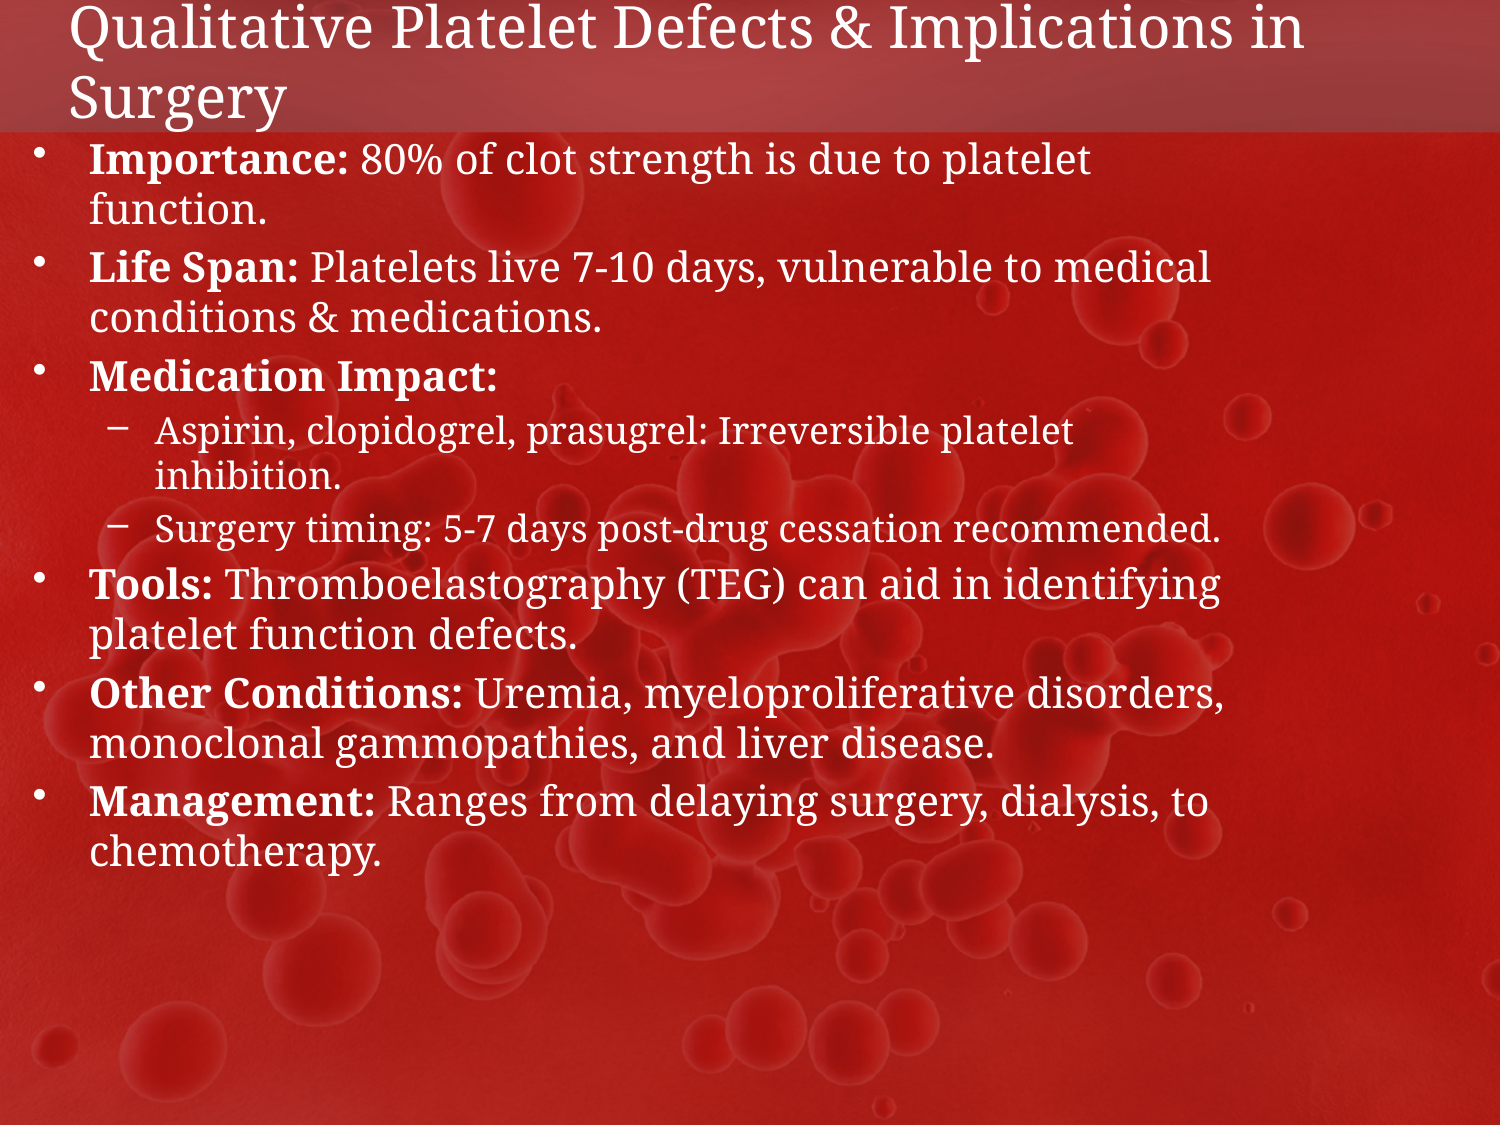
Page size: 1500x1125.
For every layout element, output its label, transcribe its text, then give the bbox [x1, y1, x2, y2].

picture [0, 0, 1500, 1125]
list Importance: 80% of clot strength is due to platelet function. Life Span: Platelets live 7-10 days, vulnerable to medical conditions & medications. Medication Impact: Aspirin, clopidogrel, prasugrel: Irreversible platelet inhibition. Surgery timing: 5-7 days post-drug cessation recommended. Tools: Thromboelastography (TEG) can aid in identifying platelet function defects. Other Conditions: Uremia, myeloproliferative disorders, monoclonal gammopathies, and liver disease. Management: Ranges from delaying surgery, dialysis, to chemotherapy. [17, 125, 1247, 1036]
title Qualitative Platelet Defects & Implications in Surgery [52, 18, 1471, 103]
